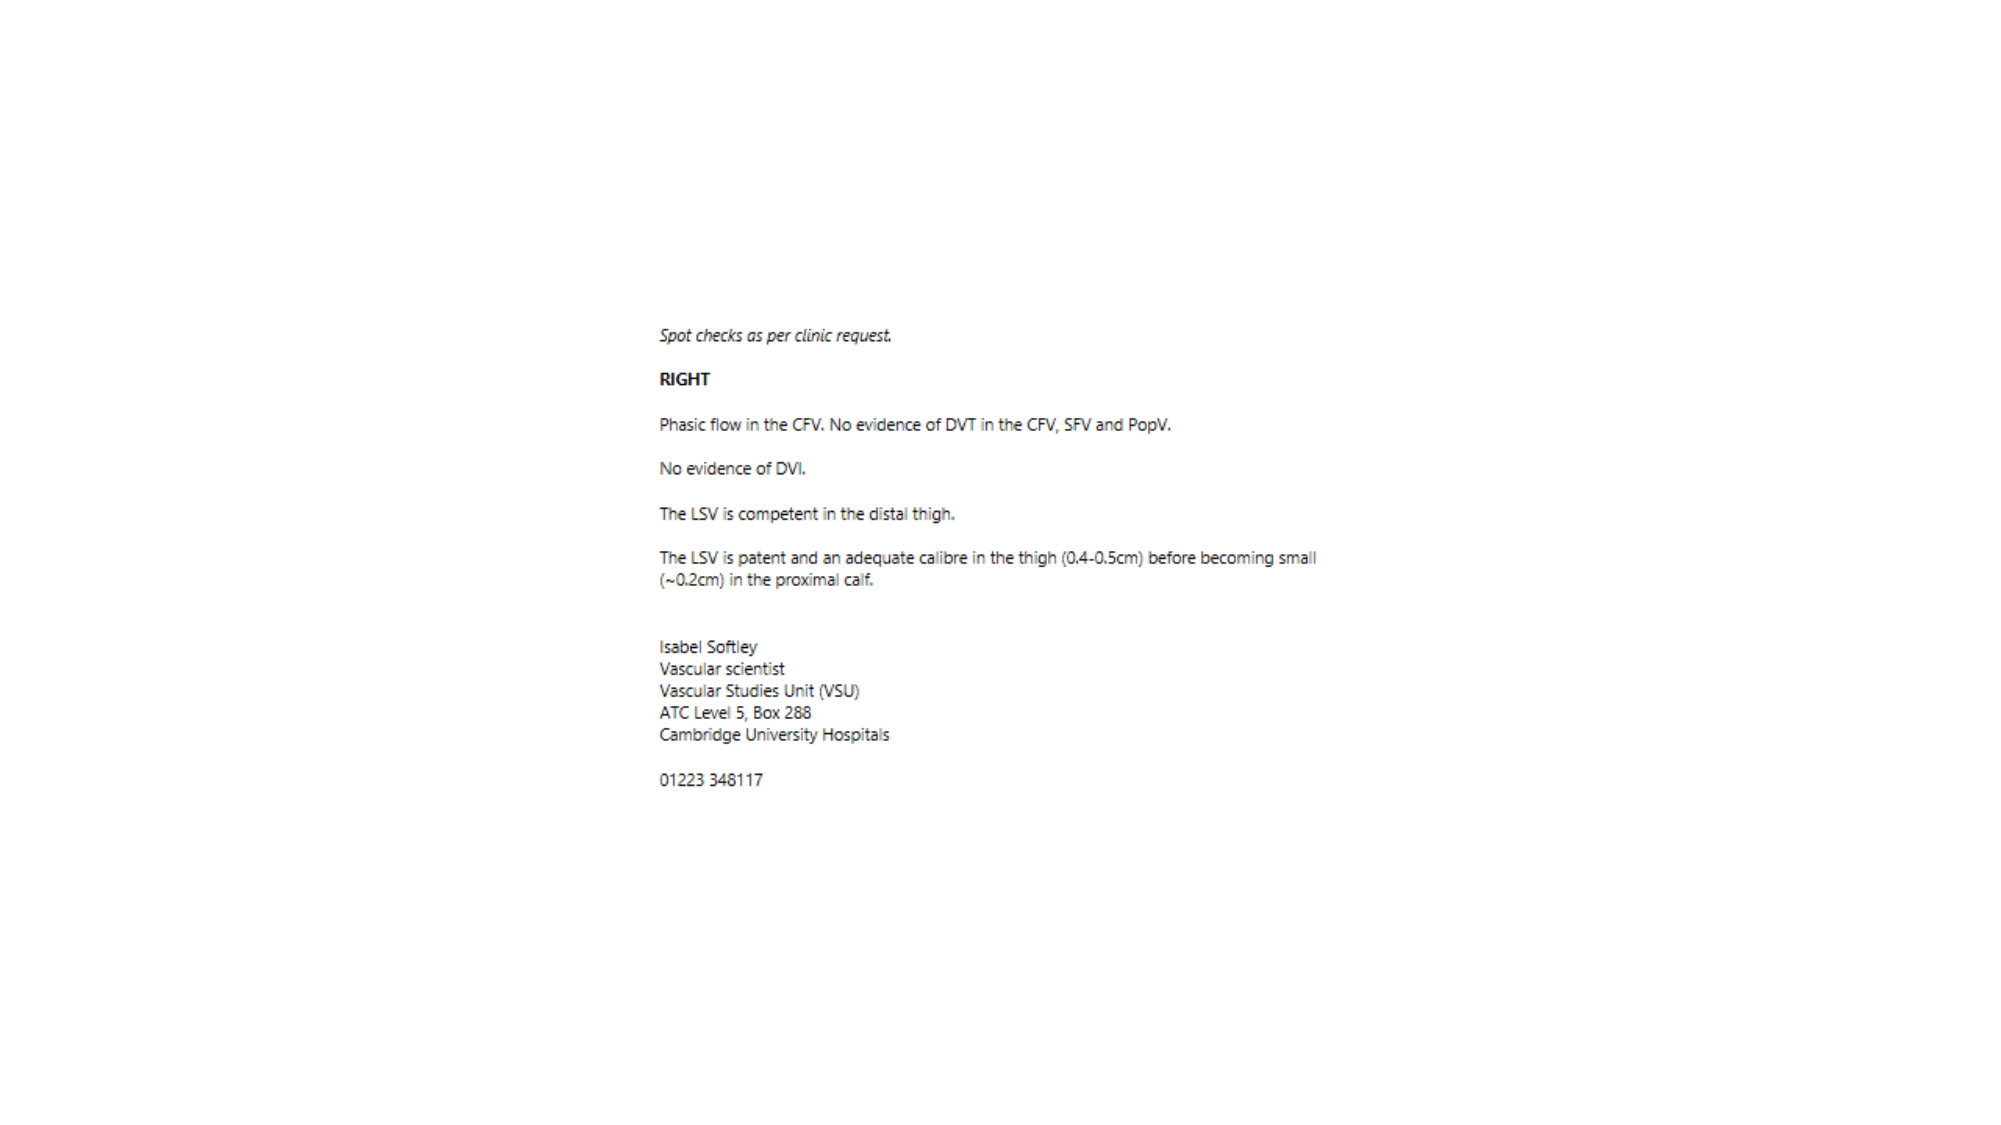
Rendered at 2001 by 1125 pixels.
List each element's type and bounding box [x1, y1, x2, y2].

picture [653, 323, 1347, 802]
